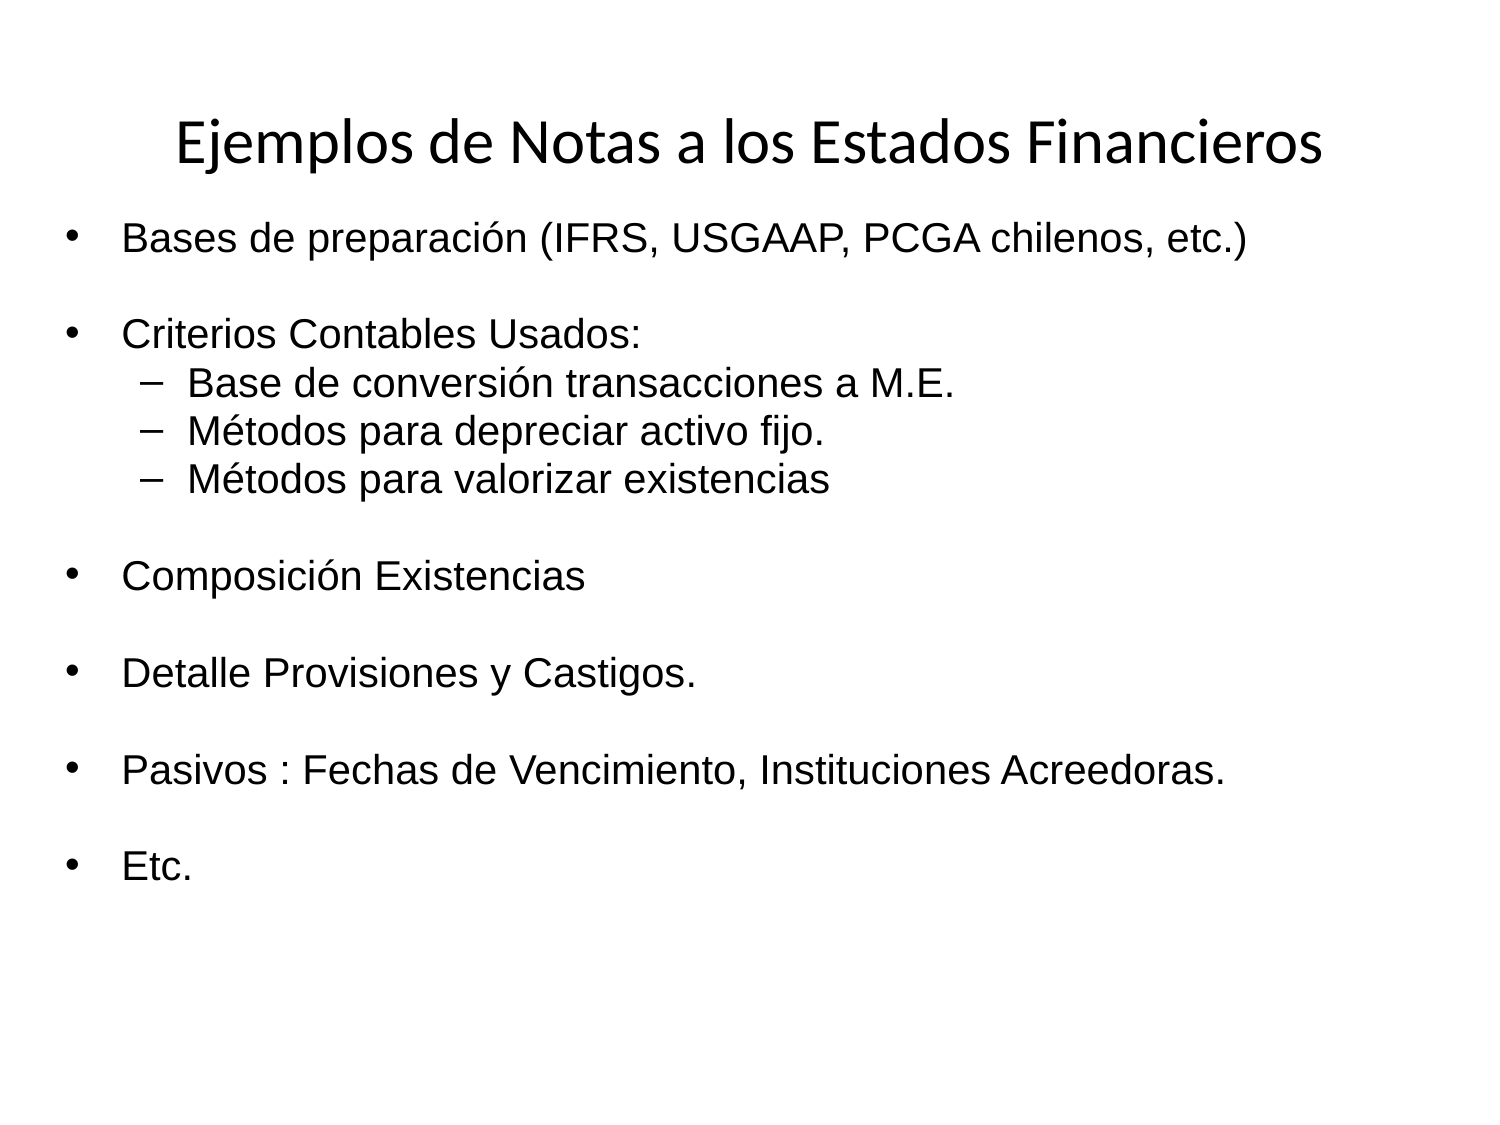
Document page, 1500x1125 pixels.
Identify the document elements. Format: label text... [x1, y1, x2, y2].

title Ejemplos de Notas a los Estados Financieros [75, 62, 1425, 212]
list Bases de preparación (IFRS, USGAAP, PCGA chilenos, etc.) Criterios Contables Usados: Base de conversión transacciones a M.E. Métodos para depreciar activo fijo. Métodos para valorizar existencias Composición Existencias Detalle Provisiones y Castigos. Pasivos : Fechas de Vencimiento, Instituciones Acreedoras. Etc. [50, 212, 1469, 1088]
